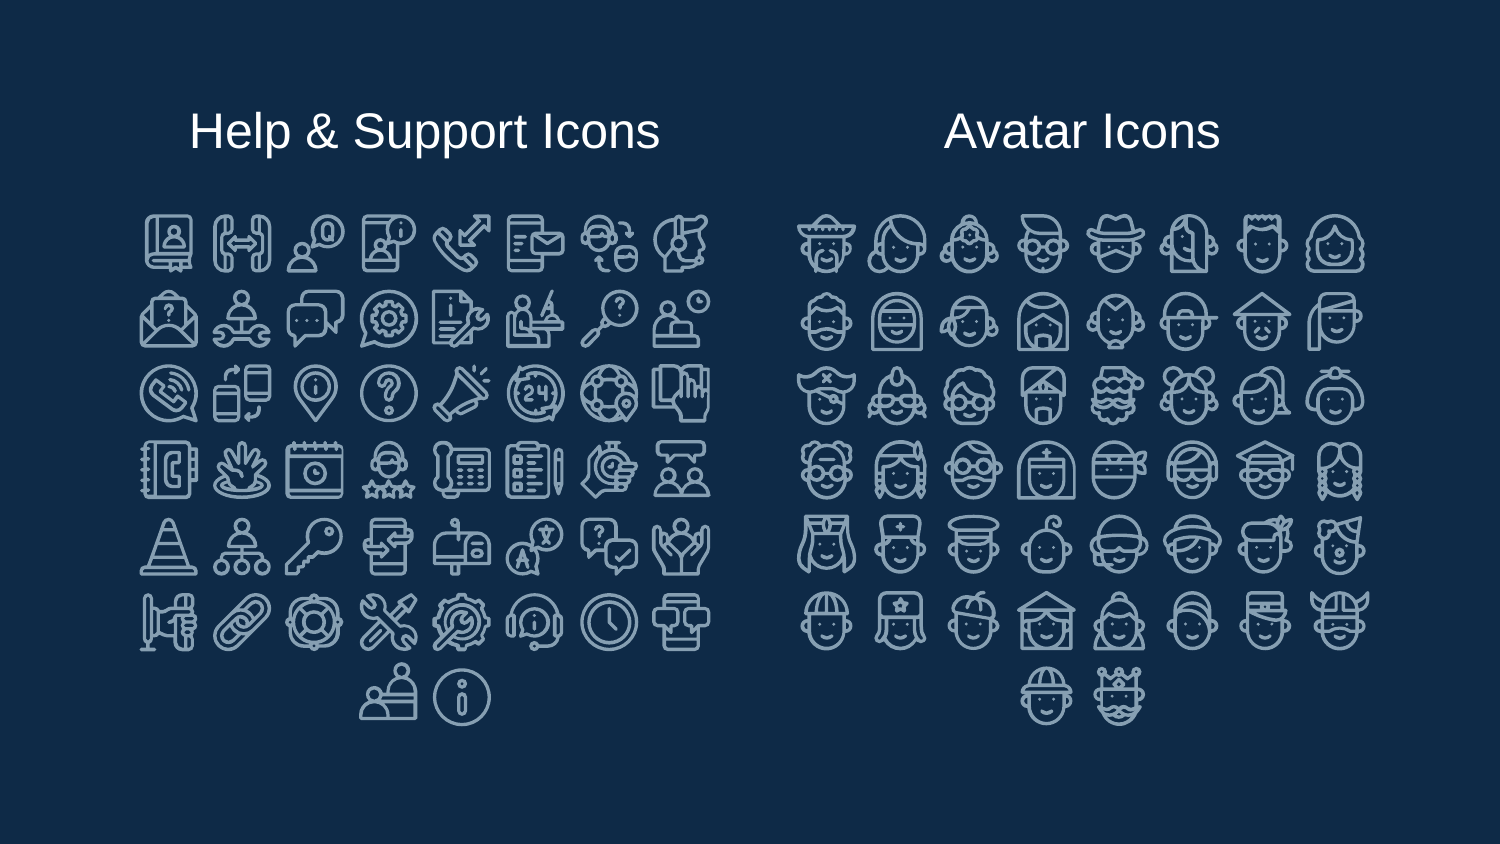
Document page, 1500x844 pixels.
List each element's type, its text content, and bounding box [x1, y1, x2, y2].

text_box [580, 517, 639, 576]
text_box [506, 364, 566, 423]
text_box [432, 592, 491, 652]
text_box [1020, 666, 1073, 726]
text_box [1231, 291, 1293, 352]
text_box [1316, 441, 1363, 502]
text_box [873, 590, 928, 651]
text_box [361, 214, 417, 273]
text_box [651, 517, 711, 576]
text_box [1166, 590, 1219, 651]
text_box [293, 364, 339, 423]
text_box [139, 440, 199, 500]
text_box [1085, 213, 1147, 274]
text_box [652, 289, 711, 349]
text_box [431, 214, 491, 273]
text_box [286, 289, 345, 348]
text_box [213, 440, 272, 500]
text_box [796, 365, 857, 426]
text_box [1086, 293, 1146, 350]
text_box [359, 289, 419, 349]
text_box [796, 213, 857, 274]
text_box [1162, 513, 1223, 574]
text_box [285, 593, 344, 652]
text_box [362, 517, 414, 576]
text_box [939, 295, 1000, 348]
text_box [1159, 365, 1220, 426]
text_box [213, 517, 271, 576]
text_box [947, 514, 1000, 575]
title Avatar Icons [797, 83, 1369, 163]
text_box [432, 517, 492, 576]
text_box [580, 440, 639, 499]
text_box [358, 592, 420, 652]
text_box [873, 514, 927, 574]
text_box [212, 214, 272, 273]
text_box [1090, 366, 1145, 426]
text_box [359, 364, 419, 423]
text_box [1093, 666, 1146, 727]
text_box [943, 440, 1004, 500]
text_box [1089, 514, 1150, 574]
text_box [432, 440, 492, 499]
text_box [139, 364, 199, 423]
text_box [800, 590, 853, 651]
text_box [506, 214, 565, 273]
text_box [431, 364, 491, 423]
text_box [800, 291, 853, 352]
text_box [1091, 440, 1148, 500]
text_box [1016, 590, 1077, 651]
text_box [1235, 440, 1295, 500]
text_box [505, 440, 565, 499]
text_box [653, 214, 709, 273]
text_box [1093, 590, 1146, 651]
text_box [361, 440, 416, 499]
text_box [579, 363, 639, 423]
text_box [579, 214, 639, 273]
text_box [1020, 514, 1073, 574]
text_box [579, 289, 639, 349]
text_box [1159, 213, 1220, 274]
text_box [505, 592, 564, 652]
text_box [653, 439, 711, 498]
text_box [432, 668, 492, 727]
text_box [652, 593, 711, 652]
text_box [139, 289, 199, 348]
text_box [213, 593, 272, 652]
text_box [1159, 291, 1220, 352]
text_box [285, 440, 345, 500]
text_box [1016, 291, 1070, 352]
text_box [212, 364, 272, 423]
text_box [580, 592, 639, 652]
text_box [506, 289, 565, 349]
text_box [212, 289, 271, 348]
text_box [286, 214, 346, 273]
title Help & Support Icons [139, 83, 711, 163]
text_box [144, 214, 193, 273]
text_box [947, 590, 1000, 651]
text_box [1016, 440, 1077, 500]
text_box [942, 365, 997, 426]
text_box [798, 439, 855, 500]
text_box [1236, 213, 1289, 274]
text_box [284, 517, 345, 576]
text_box [139, 517, 198, 576]
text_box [796, 514, 857, 574]
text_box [1166, 439, 1219, 500]
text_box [431, 289, 492, 349]
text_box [1305, 365, 1366, 426]
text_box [1232, 365, 1293, 426]
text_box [939, 213, 1000, 274]
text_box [1313, 515, 1366, 576]
text_box [139, 593, 198, 652]
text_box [1309, 590, 1370, 651]
text_box [651, 364, 710, 423]
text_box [867, 213, 927, 274]
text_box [1239, 590, 1292, 651]
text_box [1020, 365, 1067, 426]
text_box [1016, 213, 1070, 274]
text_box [505, 517, 564, 576]
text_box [873, 439, 927, 500]
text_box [1307, 291, 1364, 352]
text_box [359, 662, 418, 721]
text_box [870, 291, 924, 352]
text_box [1305, 213, 1365, 274]
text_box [866, 365, 928, 426]
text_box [1237, 514, 1294, 574]
